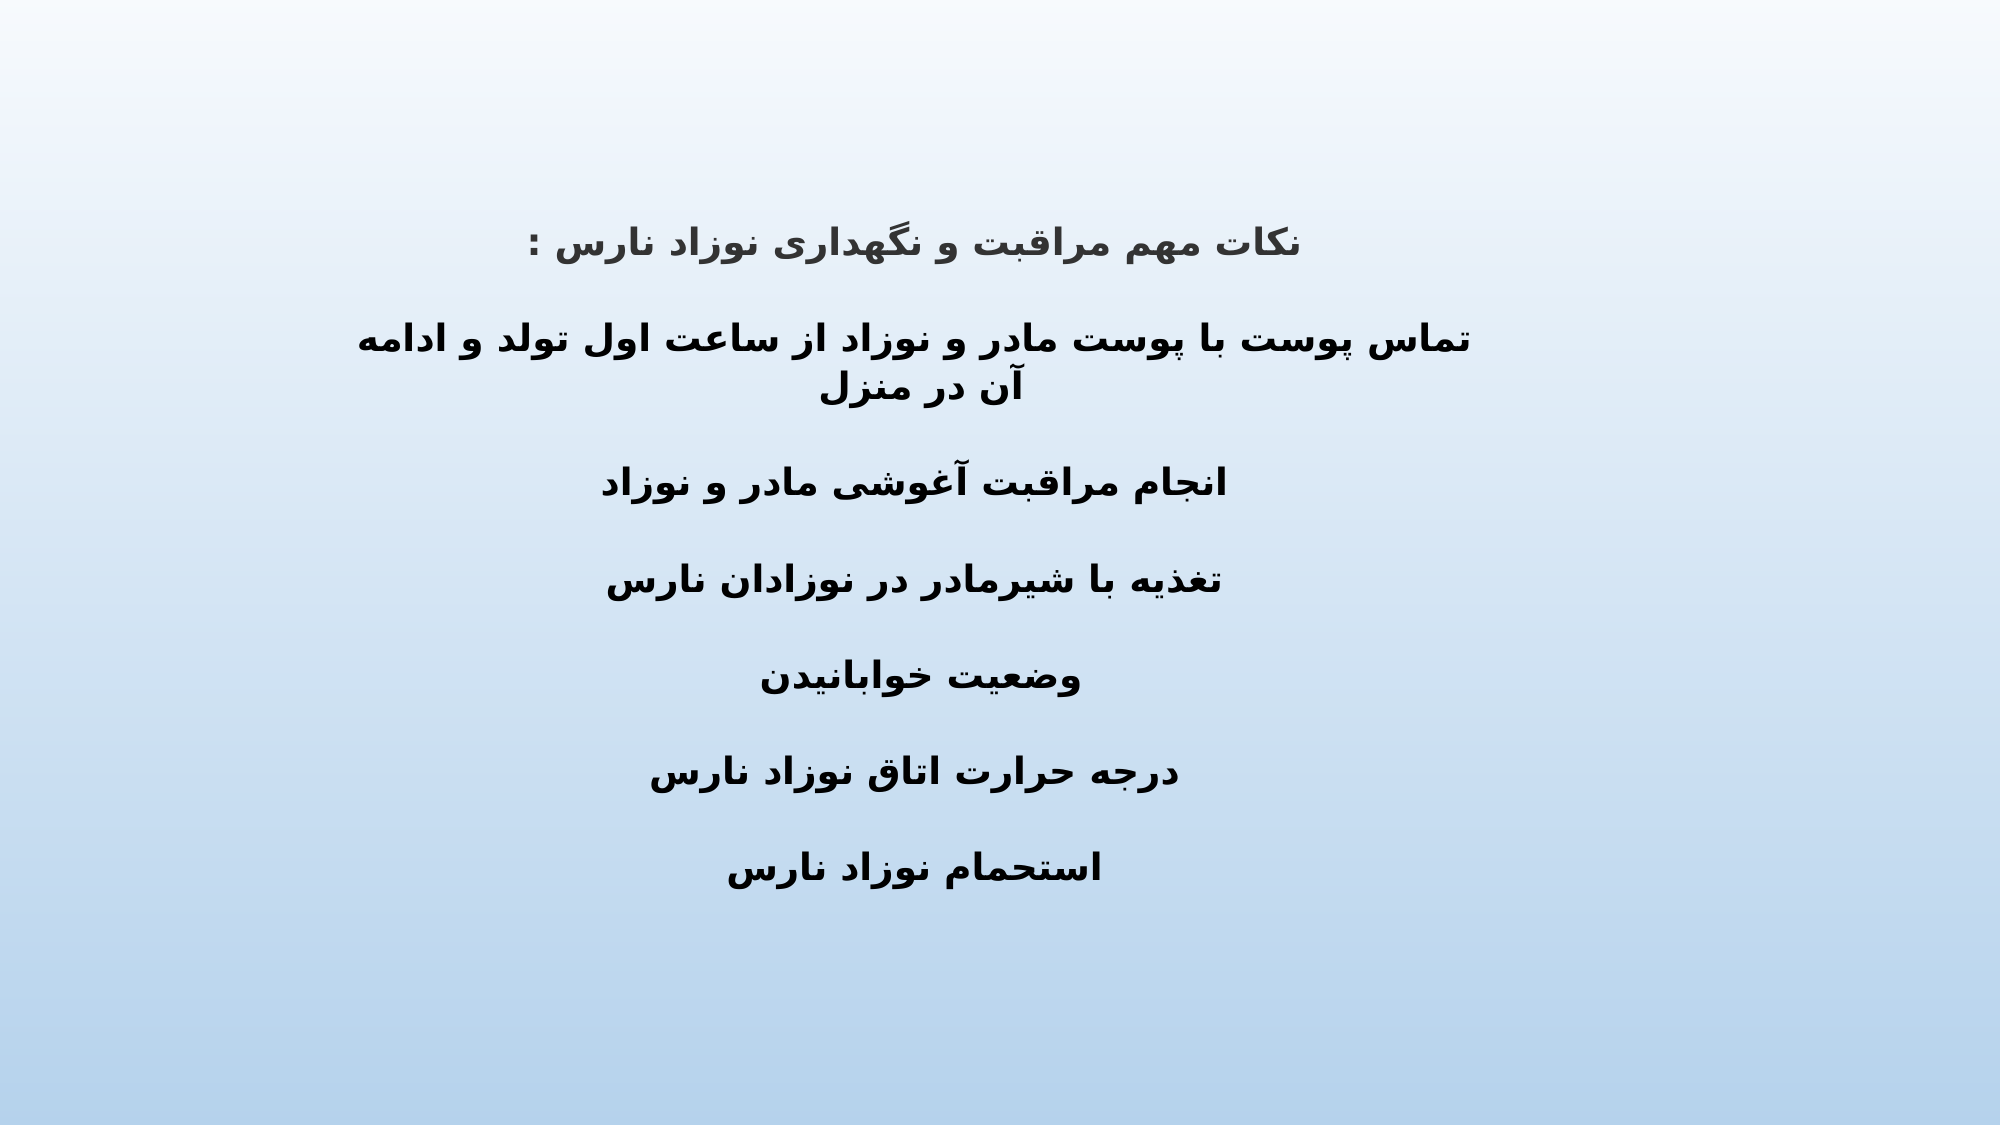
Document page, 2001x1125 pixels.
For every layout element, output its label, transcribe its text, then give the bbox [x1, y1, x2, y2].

text_box نکات مهم مراقبت و نگهداری نوزاد نارس : تماس پوست با پوست مادر و نوزاد از ساعت اول تولد و ادامه آن در منزل انجام مراقبت آغوشی مادر و نوزاد تغذیه با شیرمادر در نوزادان نارس وضعیت خوابانیدن درجه حرارت اتاق نوزاد نارس استحمام نوزاد نارس [317, 207, 1512, 950]
